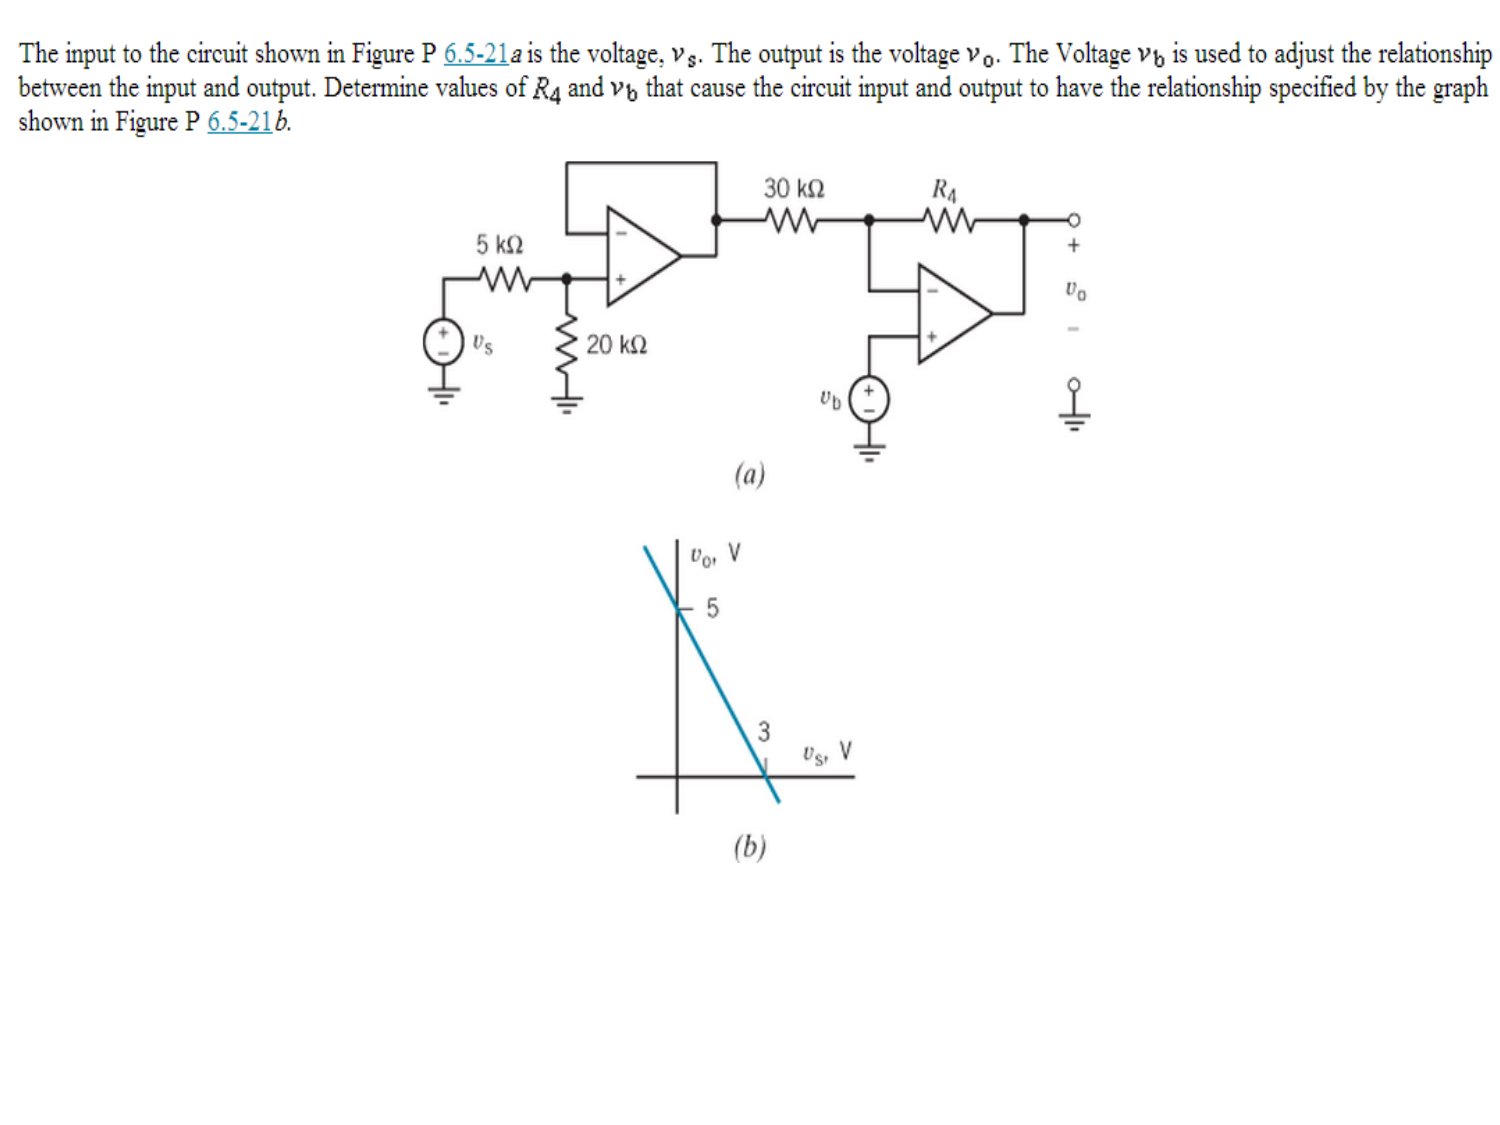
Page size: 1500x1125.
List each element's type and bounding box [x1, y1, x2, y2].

picture [0, 34, 1500, 863]
